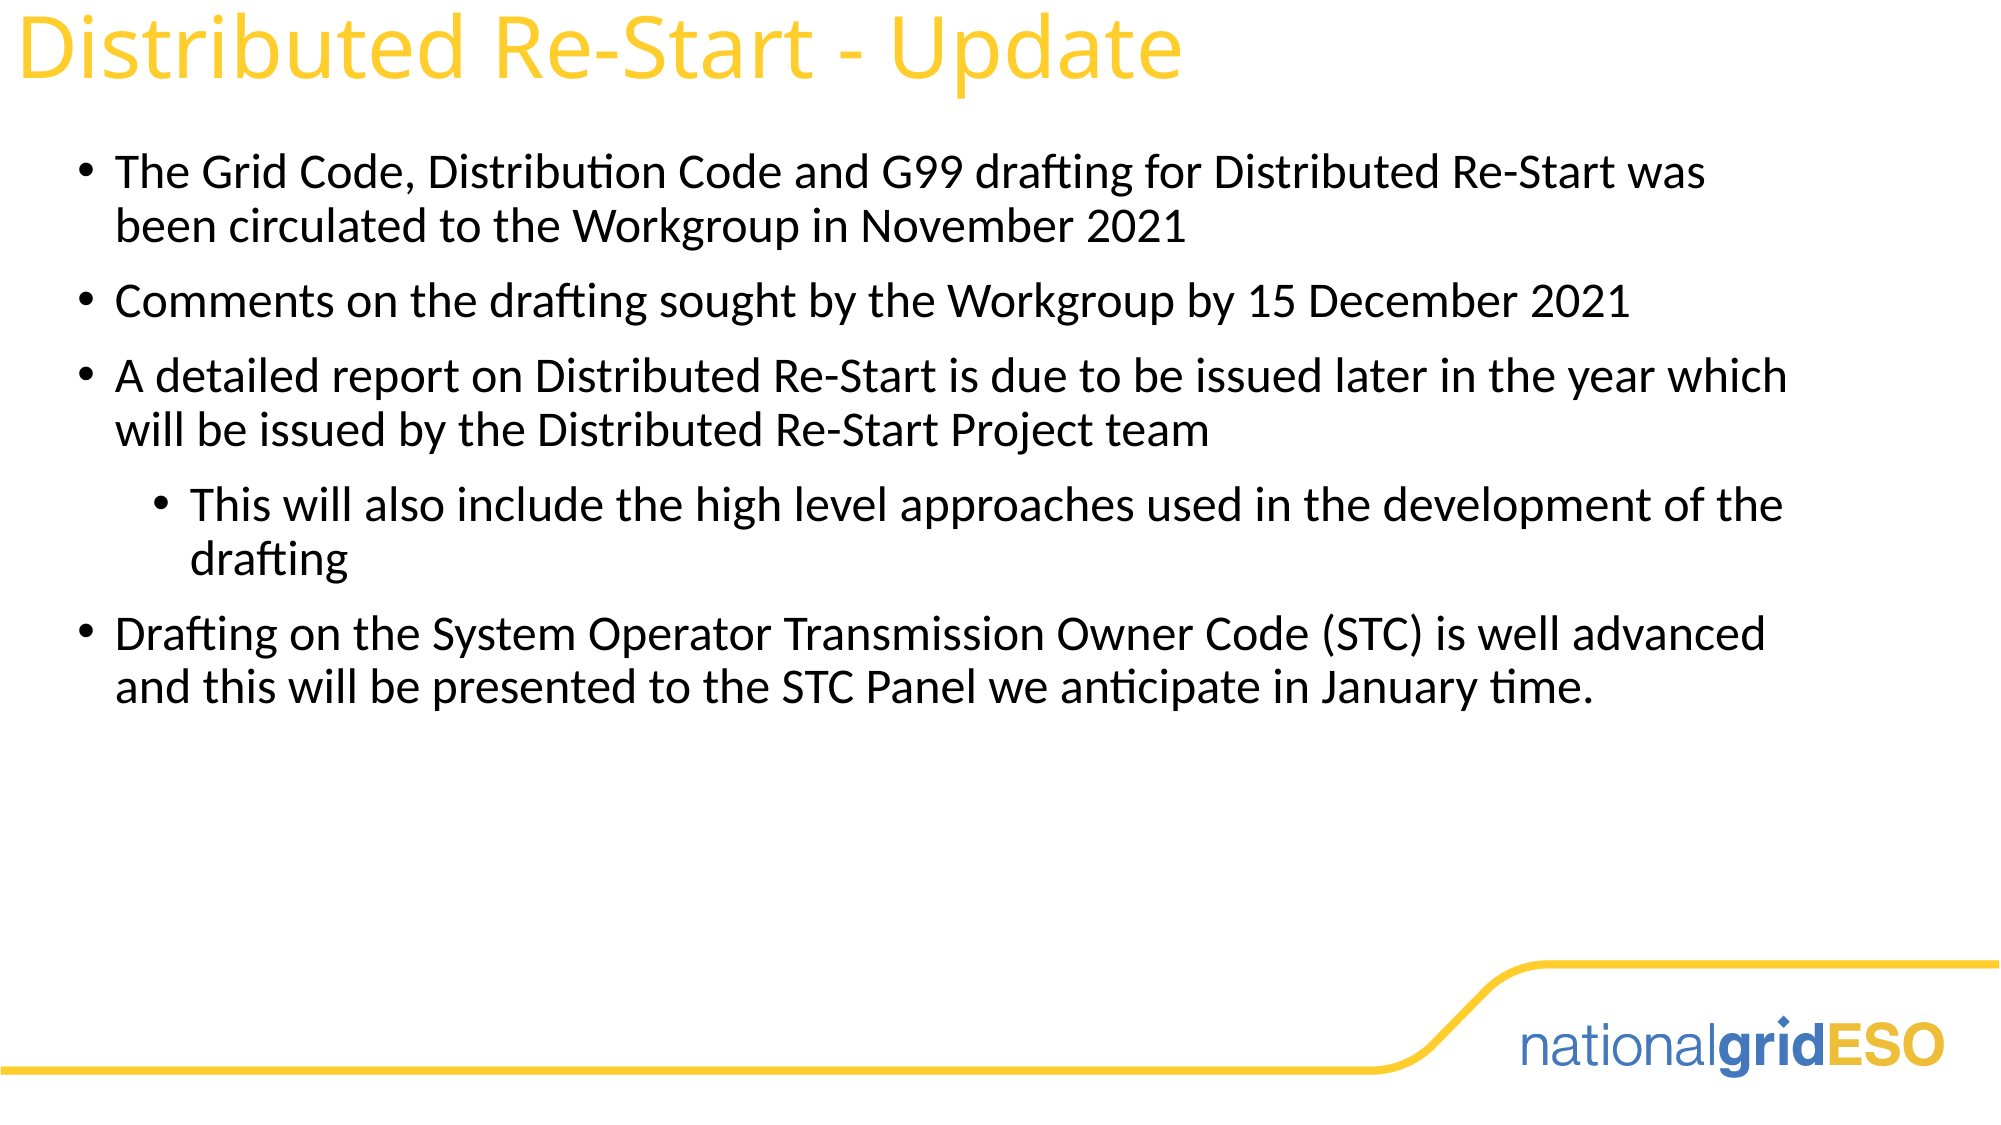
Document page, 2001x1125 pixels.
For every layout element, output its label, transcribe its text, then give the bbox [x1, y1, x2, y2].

picture [0, 954, 2000, 1125]
text_box The Grid Code, Distribution Code and G99 drafting for Distributed Re-Start was been circulated to the Workgroup in November 2021 Comments on the drafting sought by the Workgroup by 15 December 2021 A detailed report on Distributed Re-Start is due to be issued later in the year which will be issued by the Distributed Re-Start Project team This will also include the high level approaches used in the development of the drafting Drafting on the System Operator Transmission Owner Code (STC) is well advanced and this will be presented to the STC Panel we anticipate in January time. [62, 138, 1816, 723]
title Distributed Re-Start - Update [0, 0, 1753, 208]
